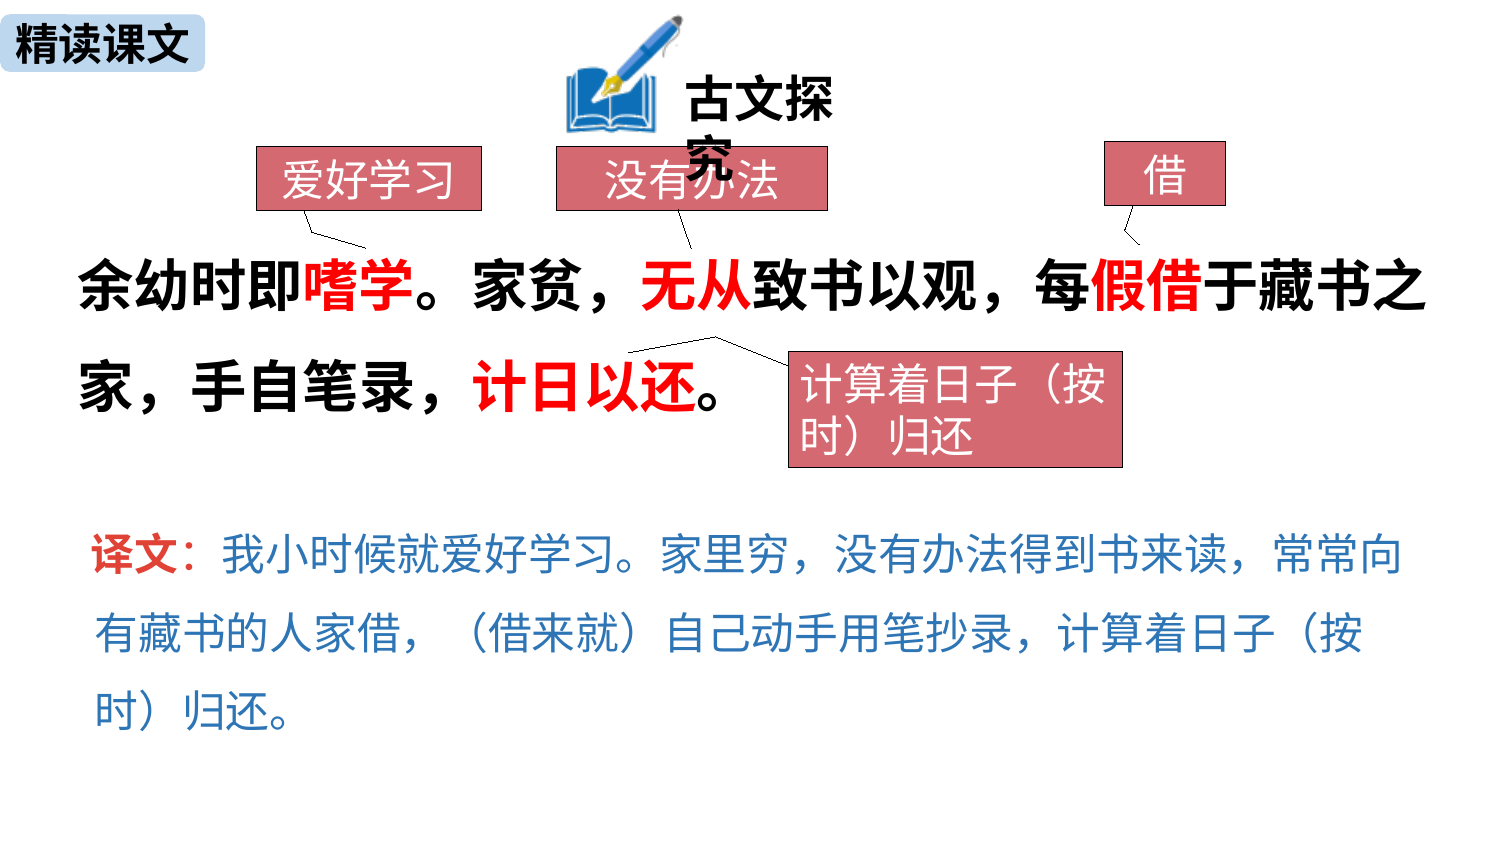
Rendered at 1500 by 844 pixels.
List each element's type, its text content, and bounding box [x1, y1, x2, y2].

text_box 计算着日子（按时）归还 [628, 336, 1123, 468]
text_box 古文探究 [689, 57, 900, 137]
picture [556, 12, 689, 141]
text_box 没有办法 [556, 146, 828, 249]
text_box 余幼时即嗜学。家贫，无从致书以观，每假借于藏书之家，手自笔录，计日以还。 [66, 211, 1447, 493]
text_box 借 [1104, 141, 1226, 245]
text_box 译文：我小时候就爱好学习。家里穷，没有办法得到书来读，常常向有藏书的人家借，（借来就）自己动手用笔抄录，计算着日子（按时）归还。 [79, 494, 1447, 743]
text_box 精读课文 [0, 13, 207, 73]
text_box 爱好学习 [256, 146, 482, 249]
